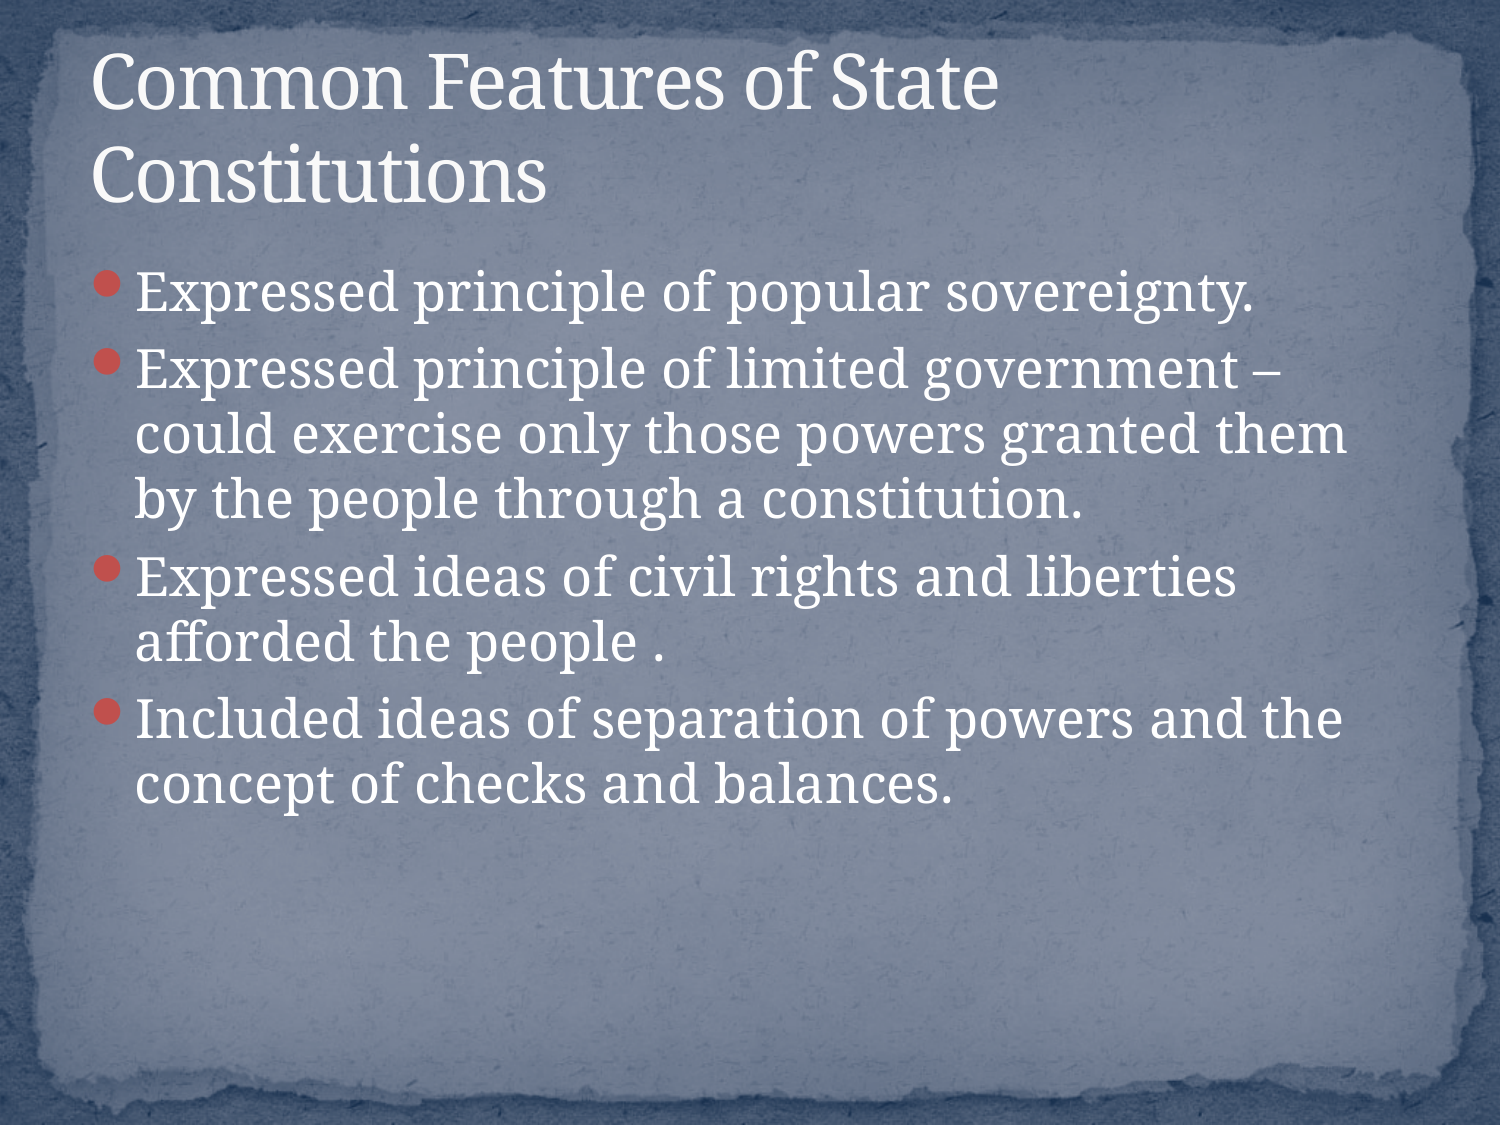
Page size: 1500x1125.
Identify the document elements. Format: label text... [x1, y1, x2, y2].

title Common Features of State Constitutions [74, 24, 1425, 225]
list Expressed principle of popular sovereignty. Expressed principle of limited government – could exercise only those powers granted them by the people through a constitution. Expressed ideas of civil rights and liberties afforded the people . Included ideas of separation of powers and the concept of checks and balances. [75, 249, 1425, 1000]
